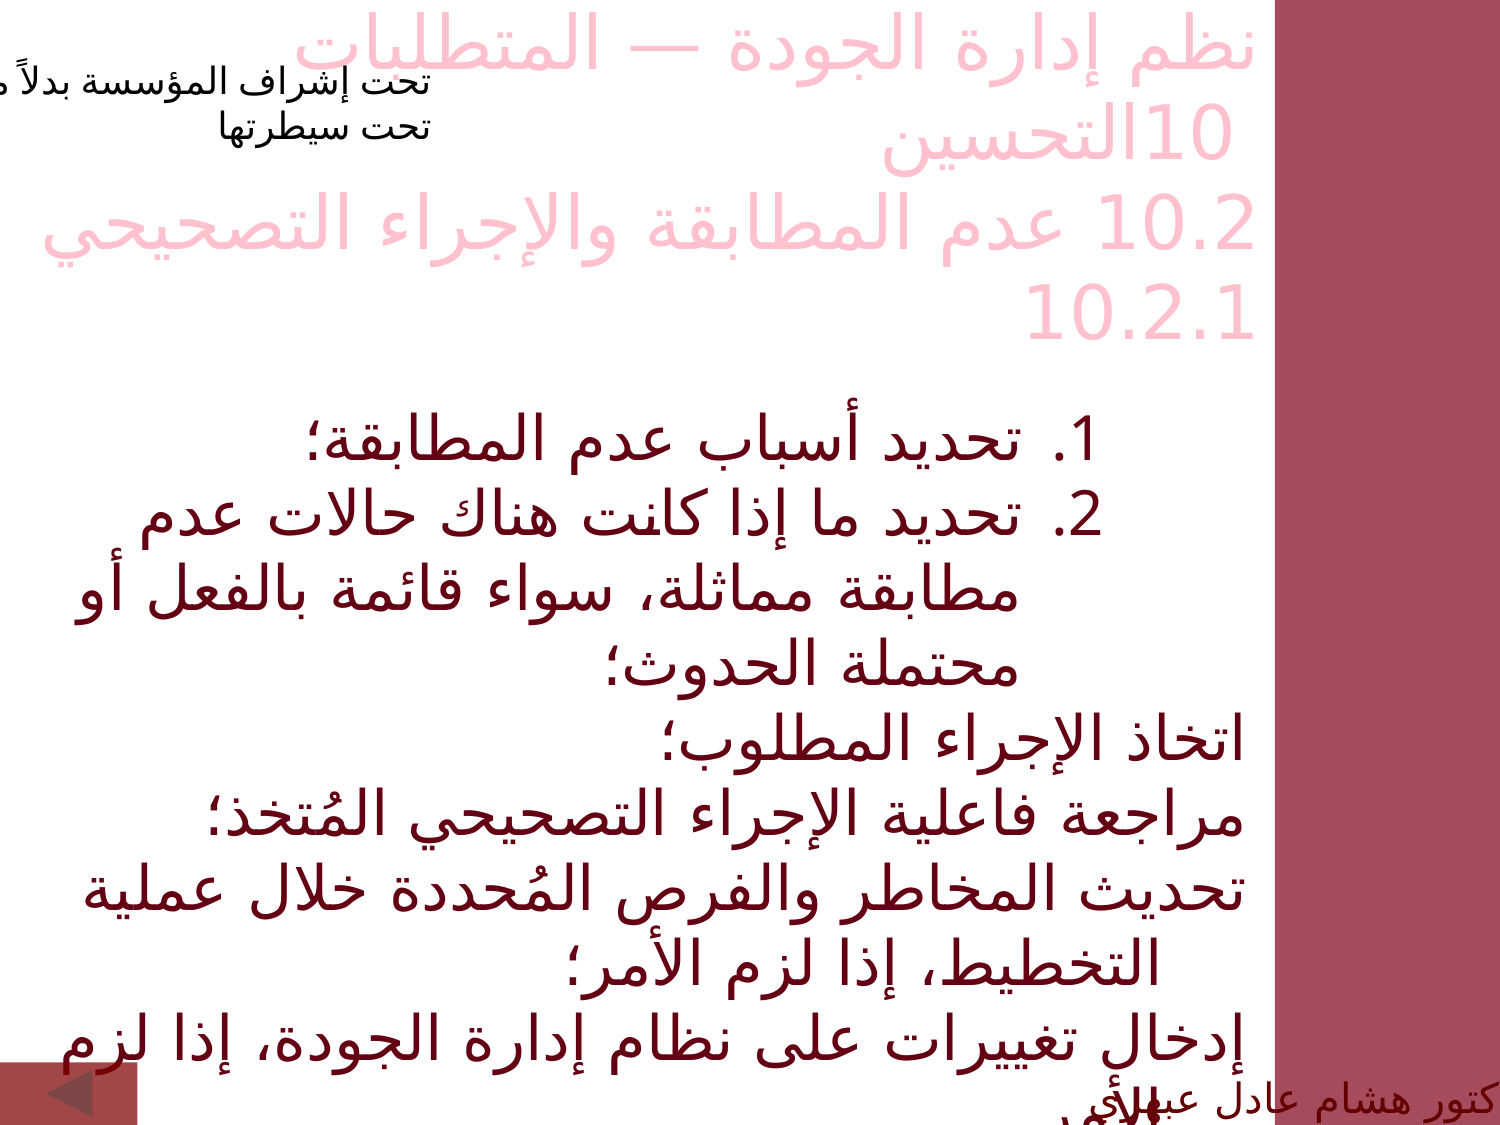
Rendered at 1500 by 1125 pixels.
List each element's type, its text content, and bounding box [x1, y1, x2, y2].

text_box نظم إدارة الجودة — المتطلبات 10التحسين 10.2 عدم المطابقة والإجراء التصحيحي 10.2.1 [0, 0, 1275, 363]
text_box تحديد أسباب عدم المطابقة؛ تحديد ما إذا كانت هناك حالات عدم مطابقة مماثلة، سواء قائمة بالفعل أو محتملة الحدوث؛ اتخاذ الإجراء المطلوب؛ مراجعة فاعلية الإجراء التصحيحي المُتخذ؛ تحديث المخاطر والفرص المُحددة خلال عملية التخطيط، إذا لزم الأمر؛ إدخال تغييرات على نظام إدارة الجودة، إذا لزم الأمر . يجب أن تكون الأفعال التصحيحية مناسبة لتأثيرات حالات عدم المطابقة التي يتم مواجهتها. [12, 390, 1263, 1125]
text_box الدكتور هشام عادل عبهري [1073, 1064, 1500, 1125]
text_box [1273, 0, 1500, 1064]
text_box [0, 1060, 140, 1125]
text_box تحت إشراف المؤسسة بدلاً من تحت سيطرتها [0, 49, 447, 155]
